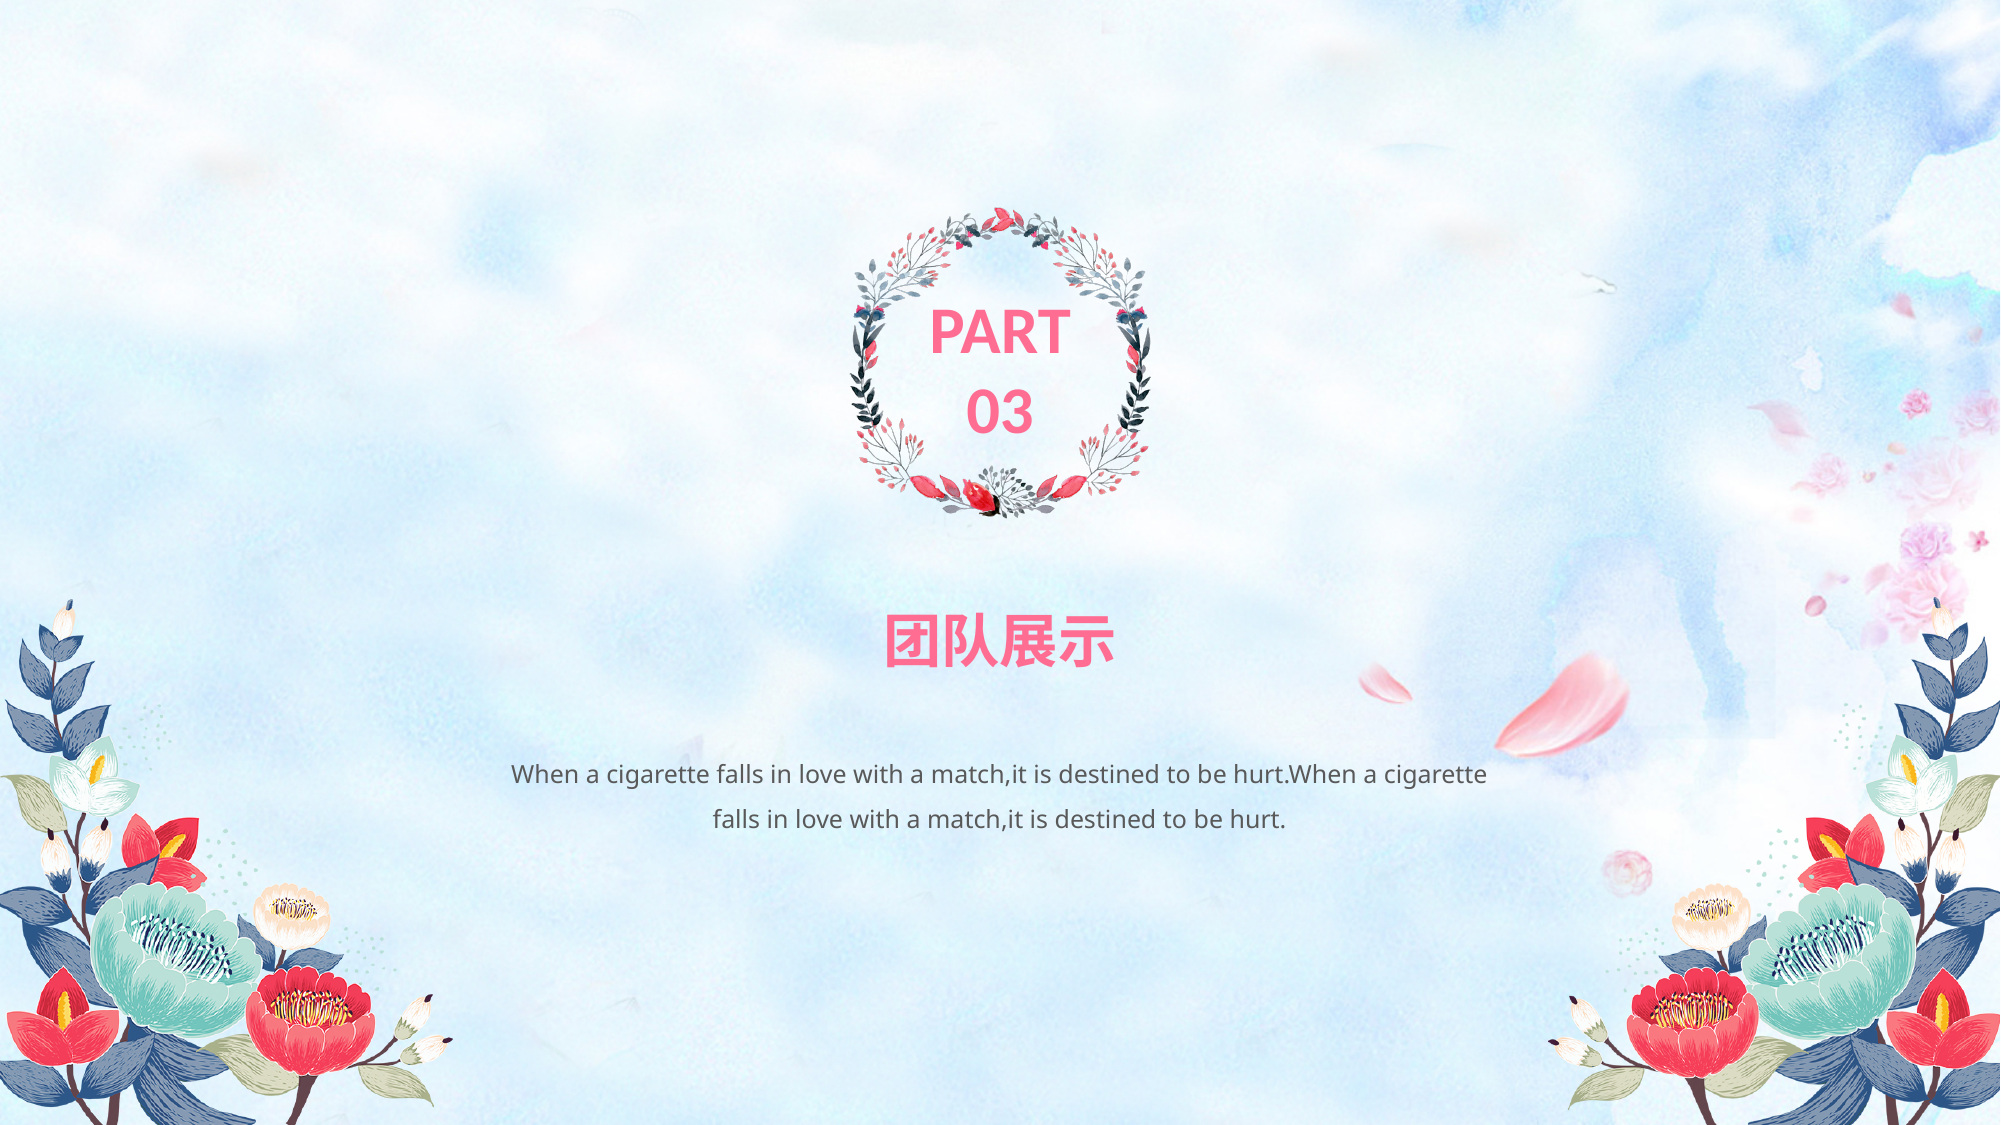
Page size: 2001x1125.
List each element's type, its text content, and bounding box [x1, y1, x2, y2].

text_box 团队展示 [785, 597, 1215, 682]
text_box When a cigarette falls in love with a match,it is destined to be hurt.When a cigarette falls in love with a match,it is destined to be hurt. [480, 736, 1520, 842]
picture [0, 0, 2001, 1125]
